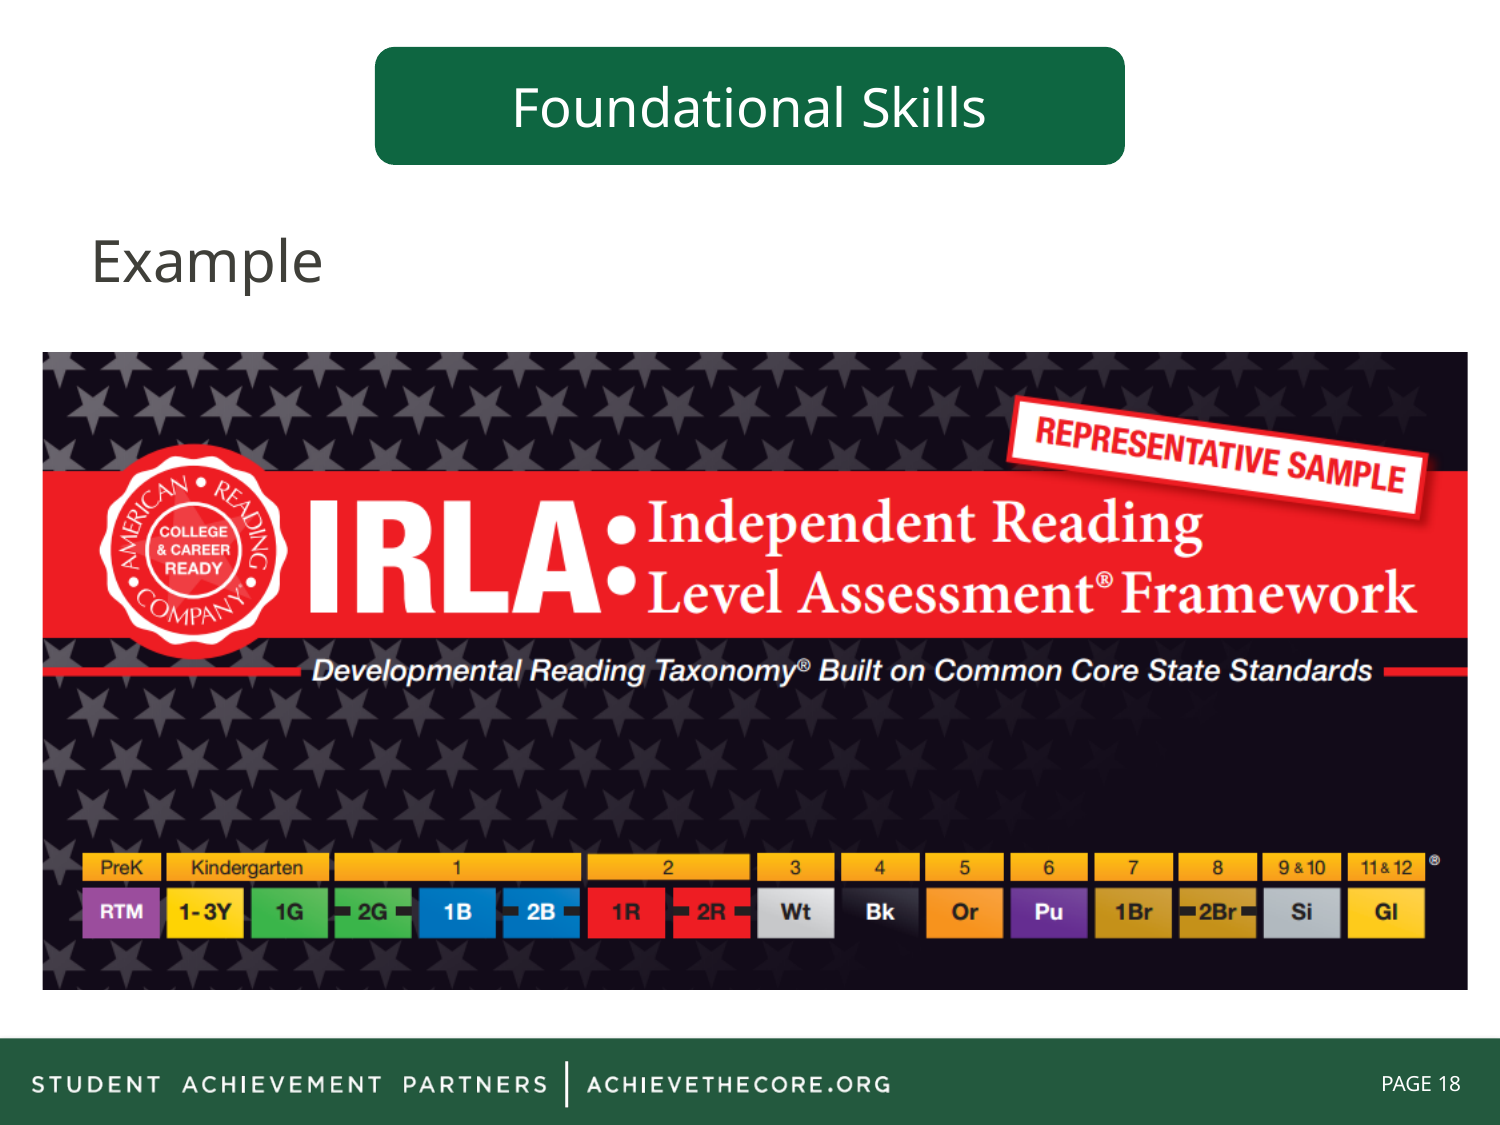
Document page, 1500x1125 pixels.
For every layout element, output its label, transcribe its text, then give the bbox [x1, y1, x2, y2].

picture [42, 352, 1468, 990]
text_box Foundational Skills [372, 44, 1128, 168]
title Example [75, 164, 1425, 350]
